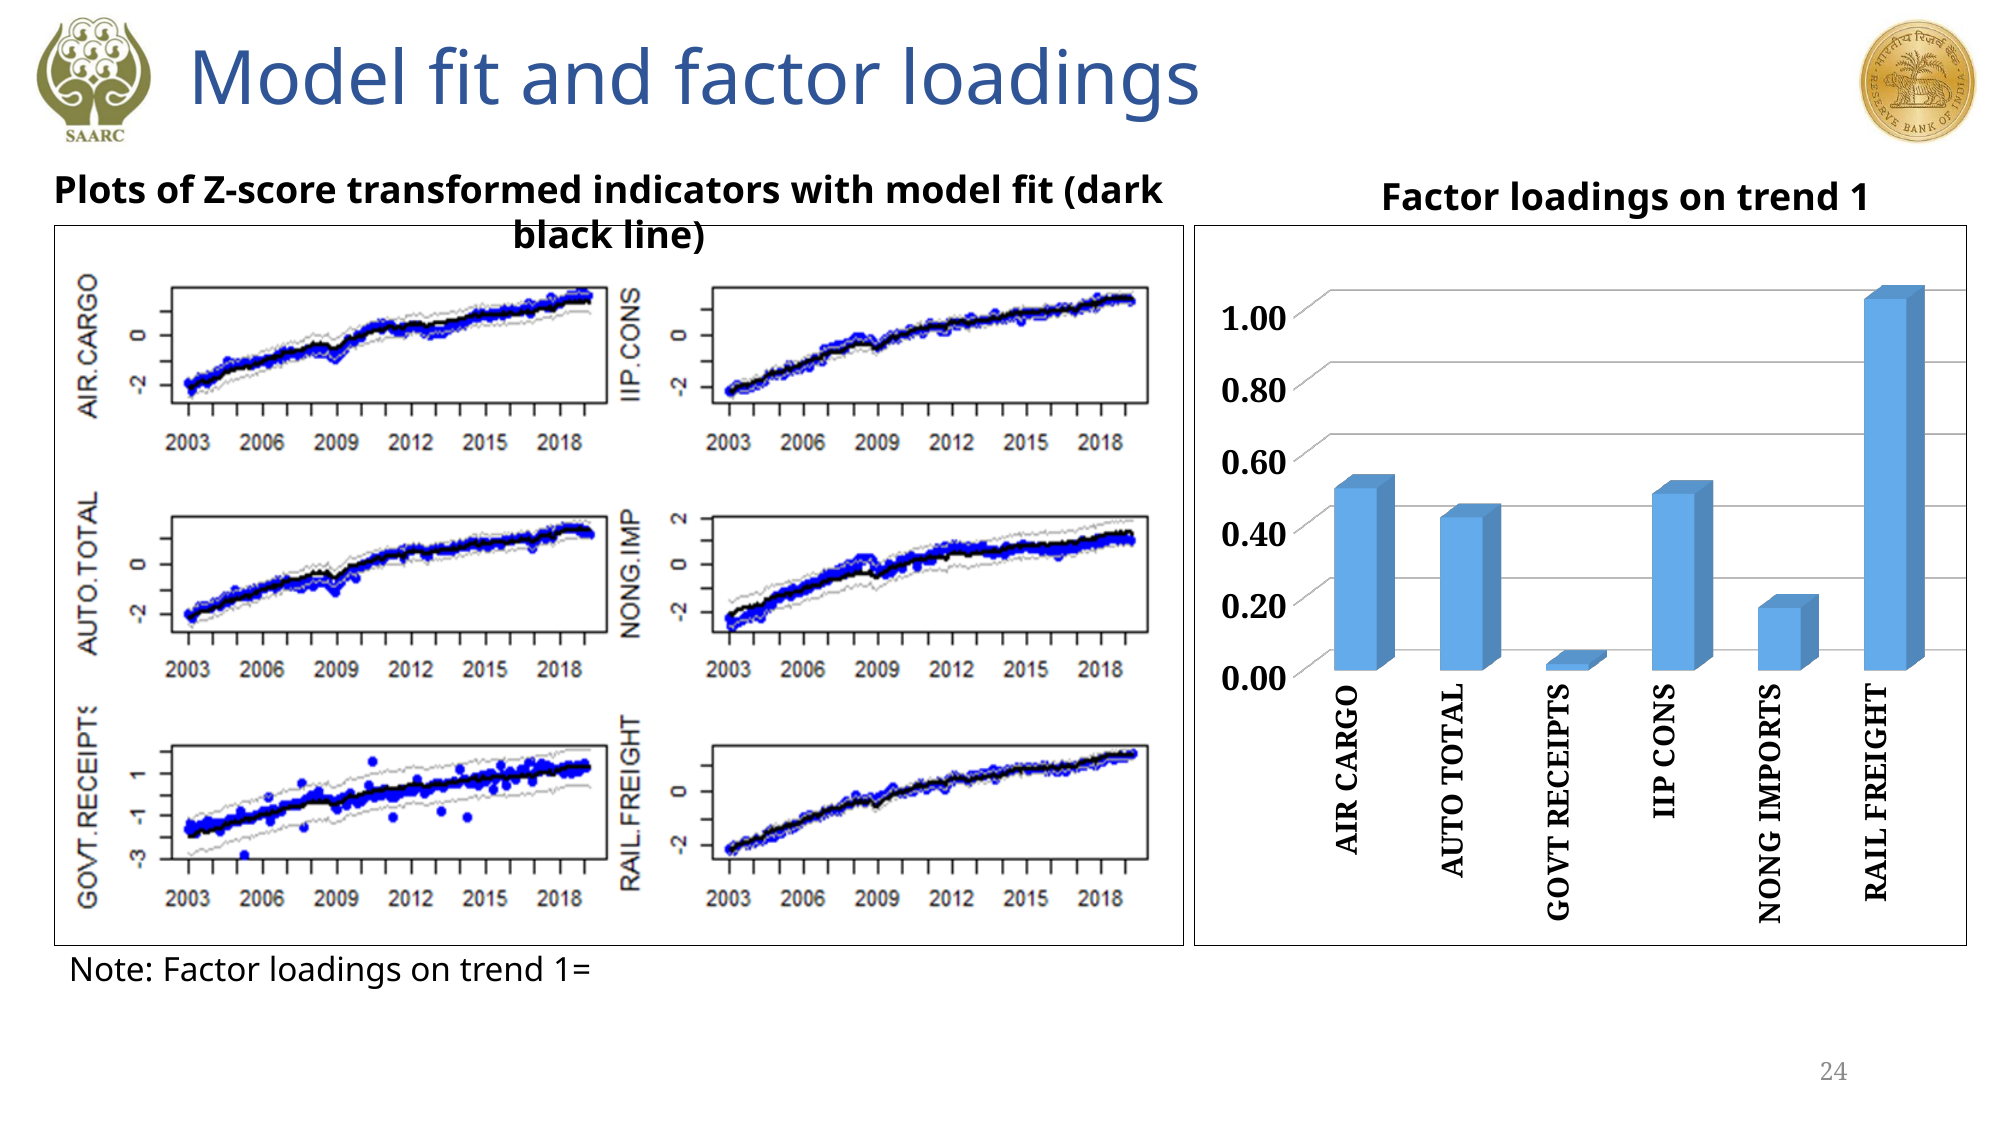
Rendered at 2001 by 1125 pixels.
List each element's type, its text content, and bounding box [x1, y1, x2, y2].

text_box Plots of Z-score transformed indicators with model fit (dark black line) [23, 158, 1195, 264]
title Model fit and factor loadings [173, 14, 2000, 147]
chart [1194, 225, 1967, 946]
text_box [137, 796, 1863, 1059]
picture [54, 225, 1185, 946]
text_box Factor loadings on trend 1 [1286, 165, 1967, 225]
slide_number 24 [1412, 1059, 1863, 1103]
picture [1832, 13, 1997, 145]
picture [26, 13, 160, 149]
